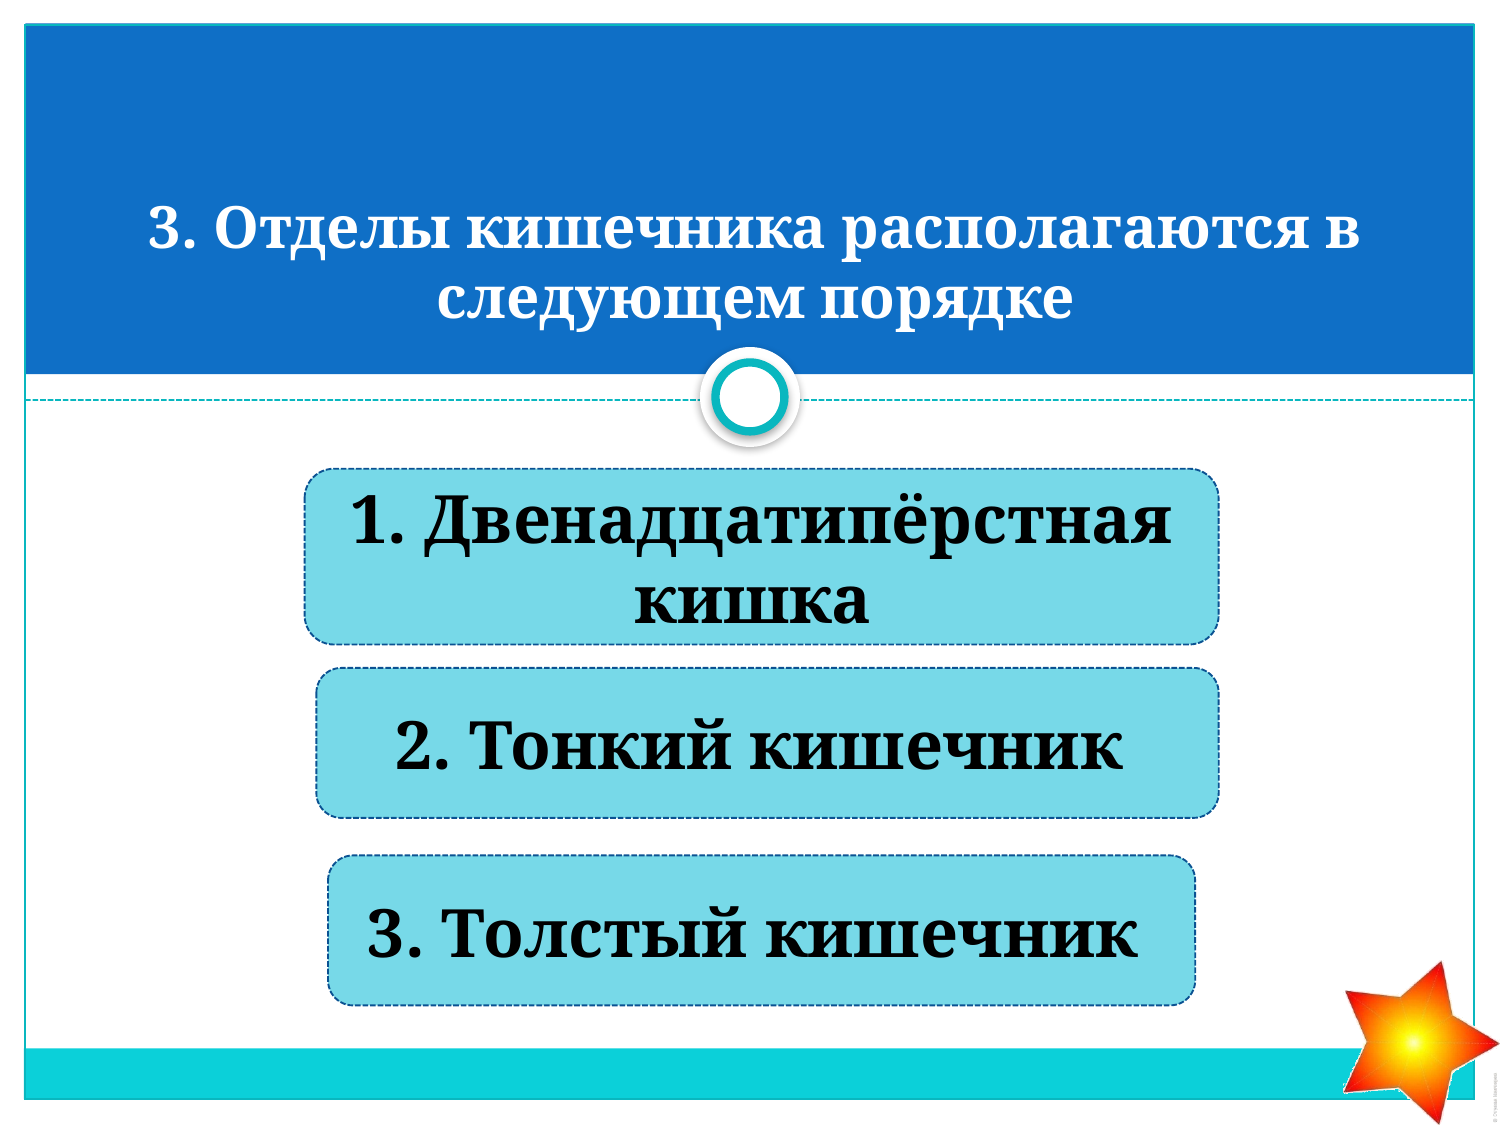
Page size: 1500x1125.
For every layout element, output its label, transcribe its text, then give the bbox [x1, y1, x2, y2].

picture [1342, 960, 1500, 1125]
text_box 3. Толстый кишечник [327, 854, 1197, 1007]
text_box 1. Двенадцатипёрстная кишка [303, 467, 1220, 646]
title 3. Отделы кишечника располагаются в следующем порядке [118, 87, 1394, 338]
text_box 2. Тонкий кишечник [315, 666, 1220, 819]
